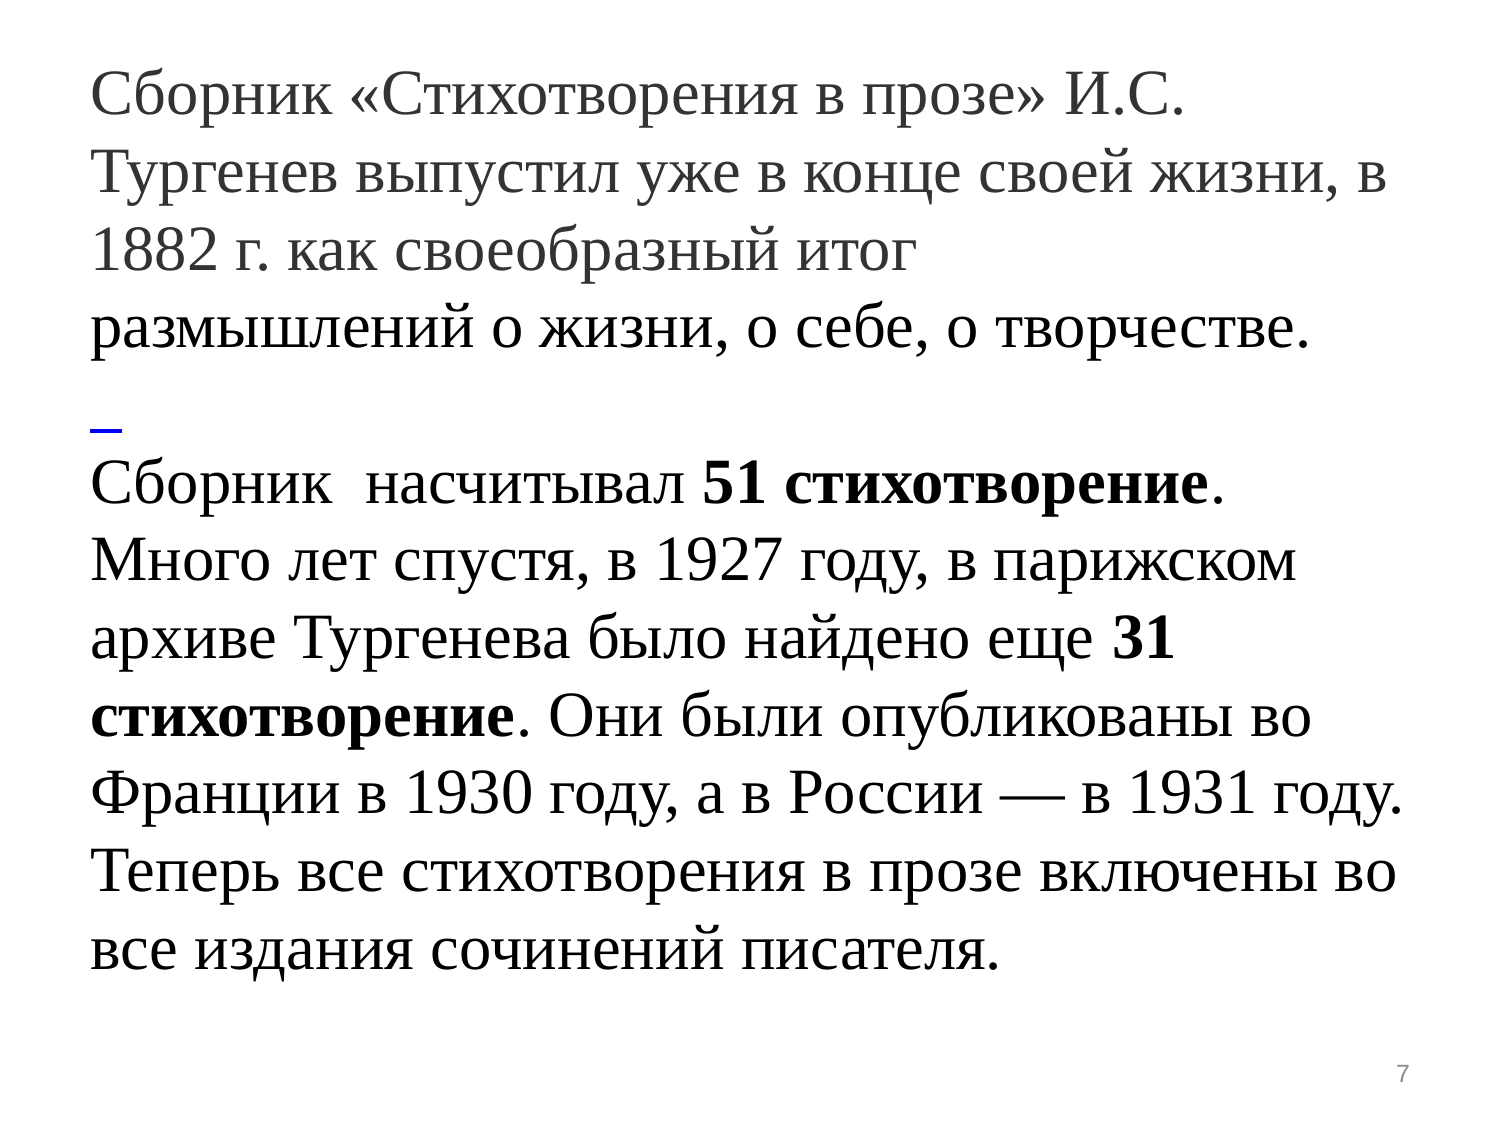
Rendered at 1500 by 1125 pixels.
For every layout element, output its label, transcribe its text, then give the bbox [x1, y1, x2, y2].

list Сборник «Стихотворения в прозе» И.С. Тургенев выпустил уже в конце своей жизни, в 1882 г. как своеобразный итог размышлений о жизни, о себе, о творчестве. Сборник насчитывал 51 стихотворение. Много лет спустя, в 1927 году, в парижском архиве Тургенева было найдено еще 31 стихотворение. Они были опубликованы во Франции в 1930 году, а в России — в 1931 году. Теперь все стихотворения в прозе включены во все издания сочинений писателя. [75, 42, 1425, 1005]
slide_number 7 [1074, 1042, 1425, 1103]
